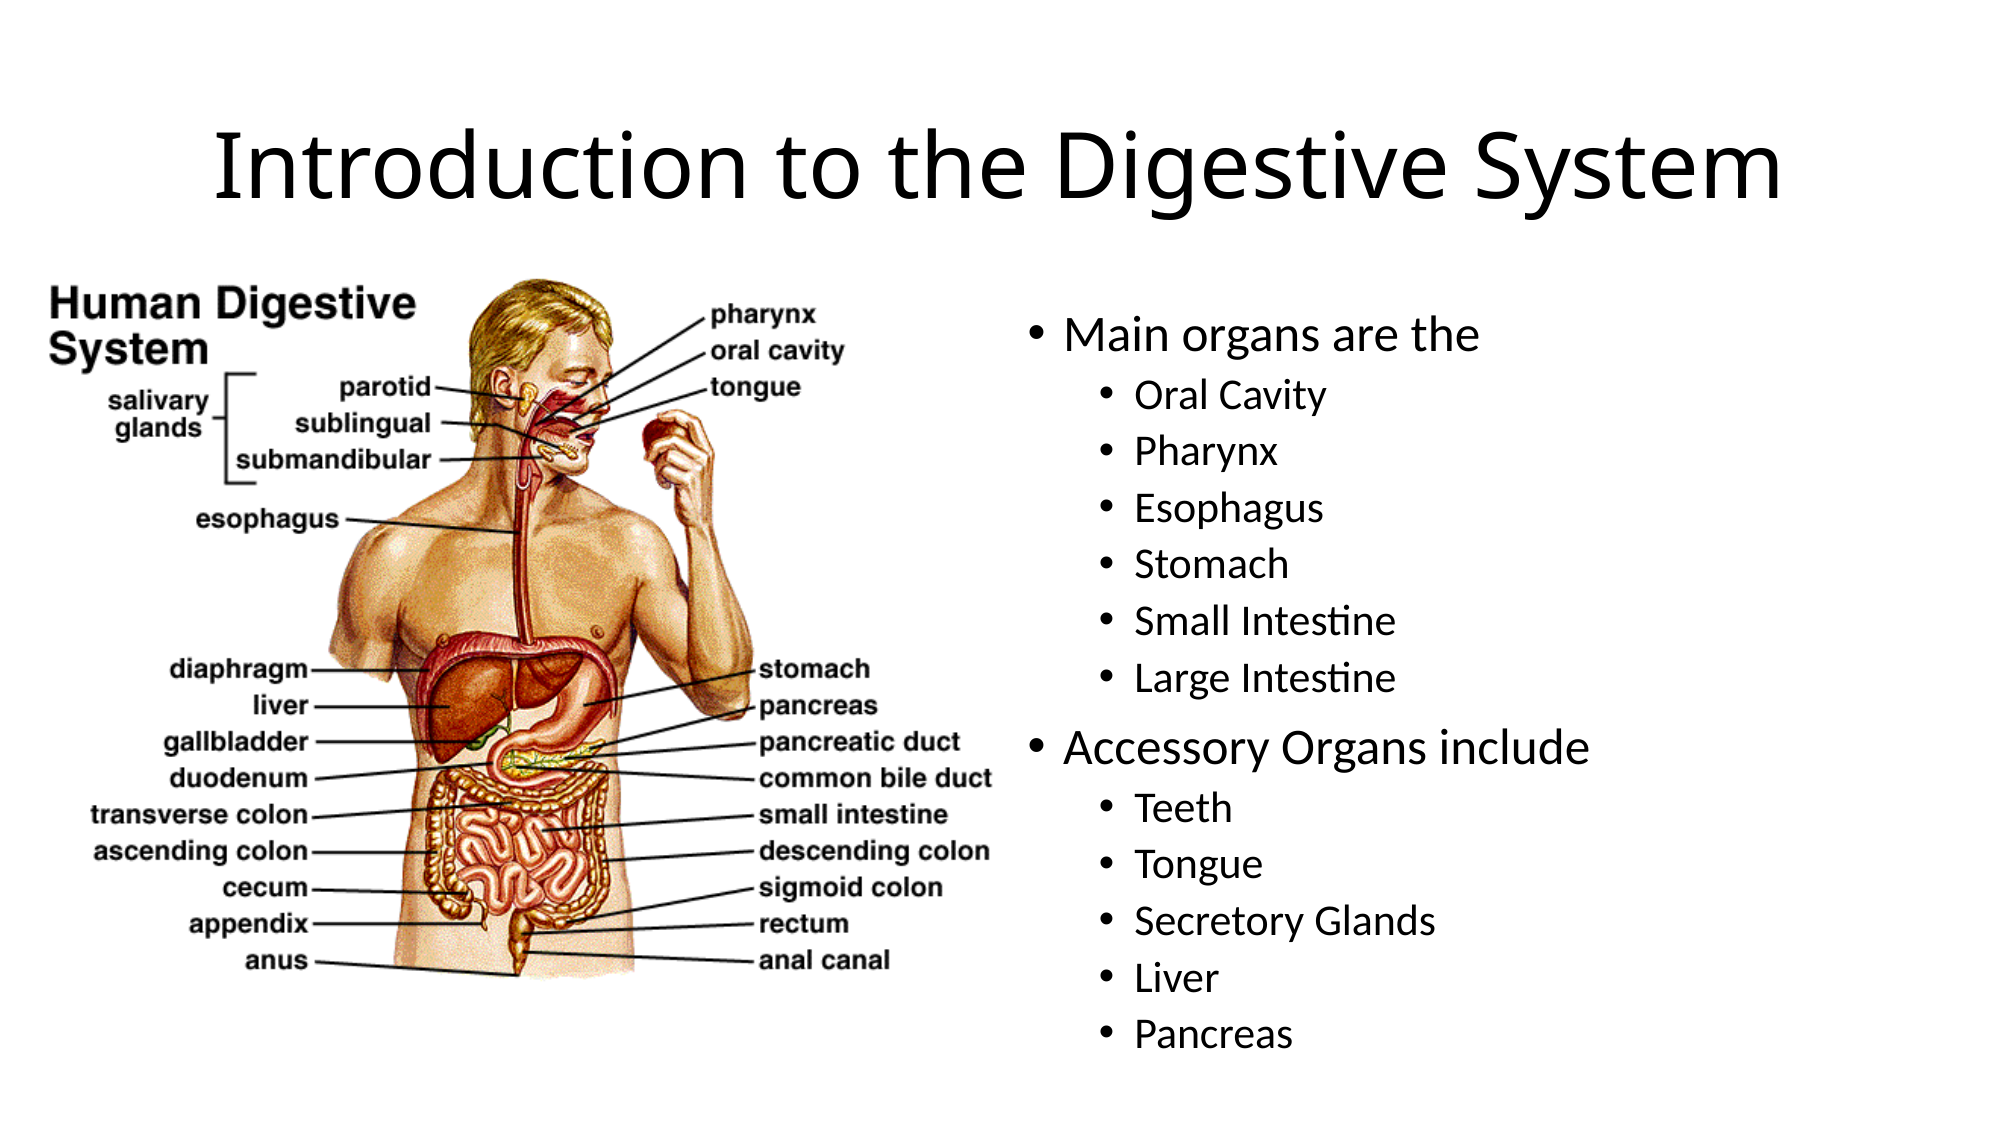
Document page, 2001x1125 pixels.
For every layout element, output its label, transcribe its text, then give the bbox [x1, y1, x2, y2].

picture [30, 277, 1000, 987]
title Introduction to the Digestive System [137, 59, 1863, 278]
list Main organs are the Oral Cavity Pharynx Esophagus Stomach Small Intestine Large Intestine Accessory Organs include Teeth Tongue Secretory Glands Liver Pancreas [1012, 299, 1863, 1069]
